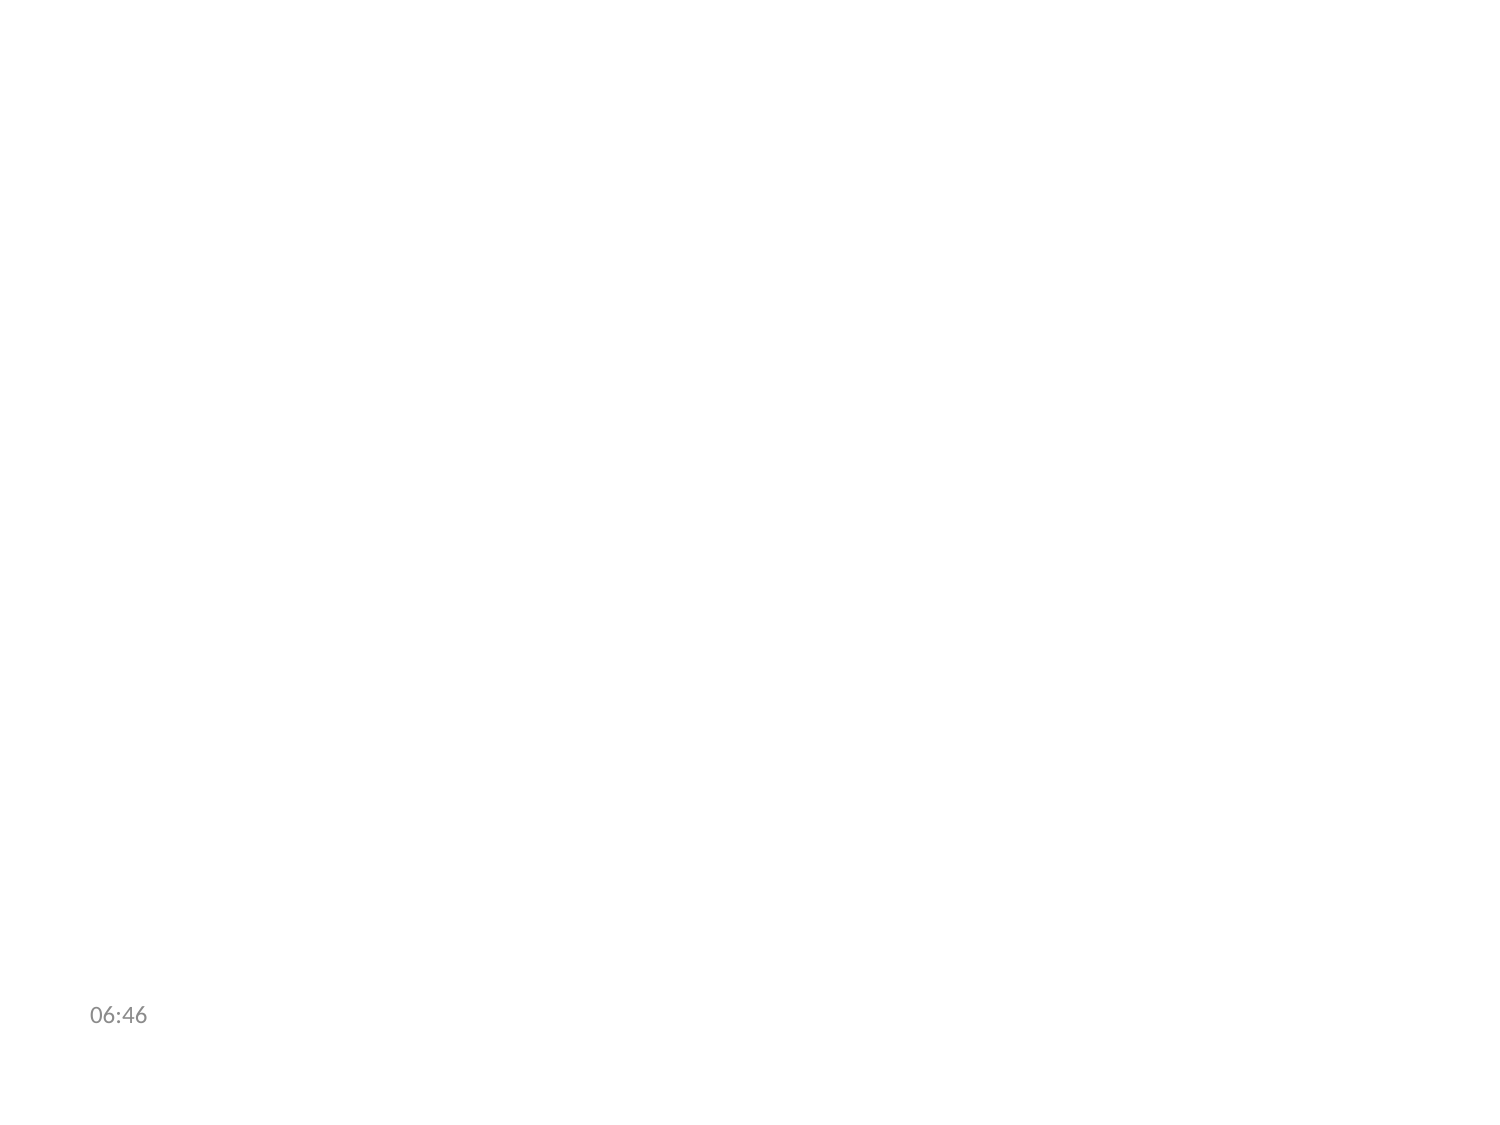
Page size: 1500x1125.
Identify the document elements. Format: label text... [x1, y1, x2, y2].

text_box 15:35 [75, 983, 425, 1044]
